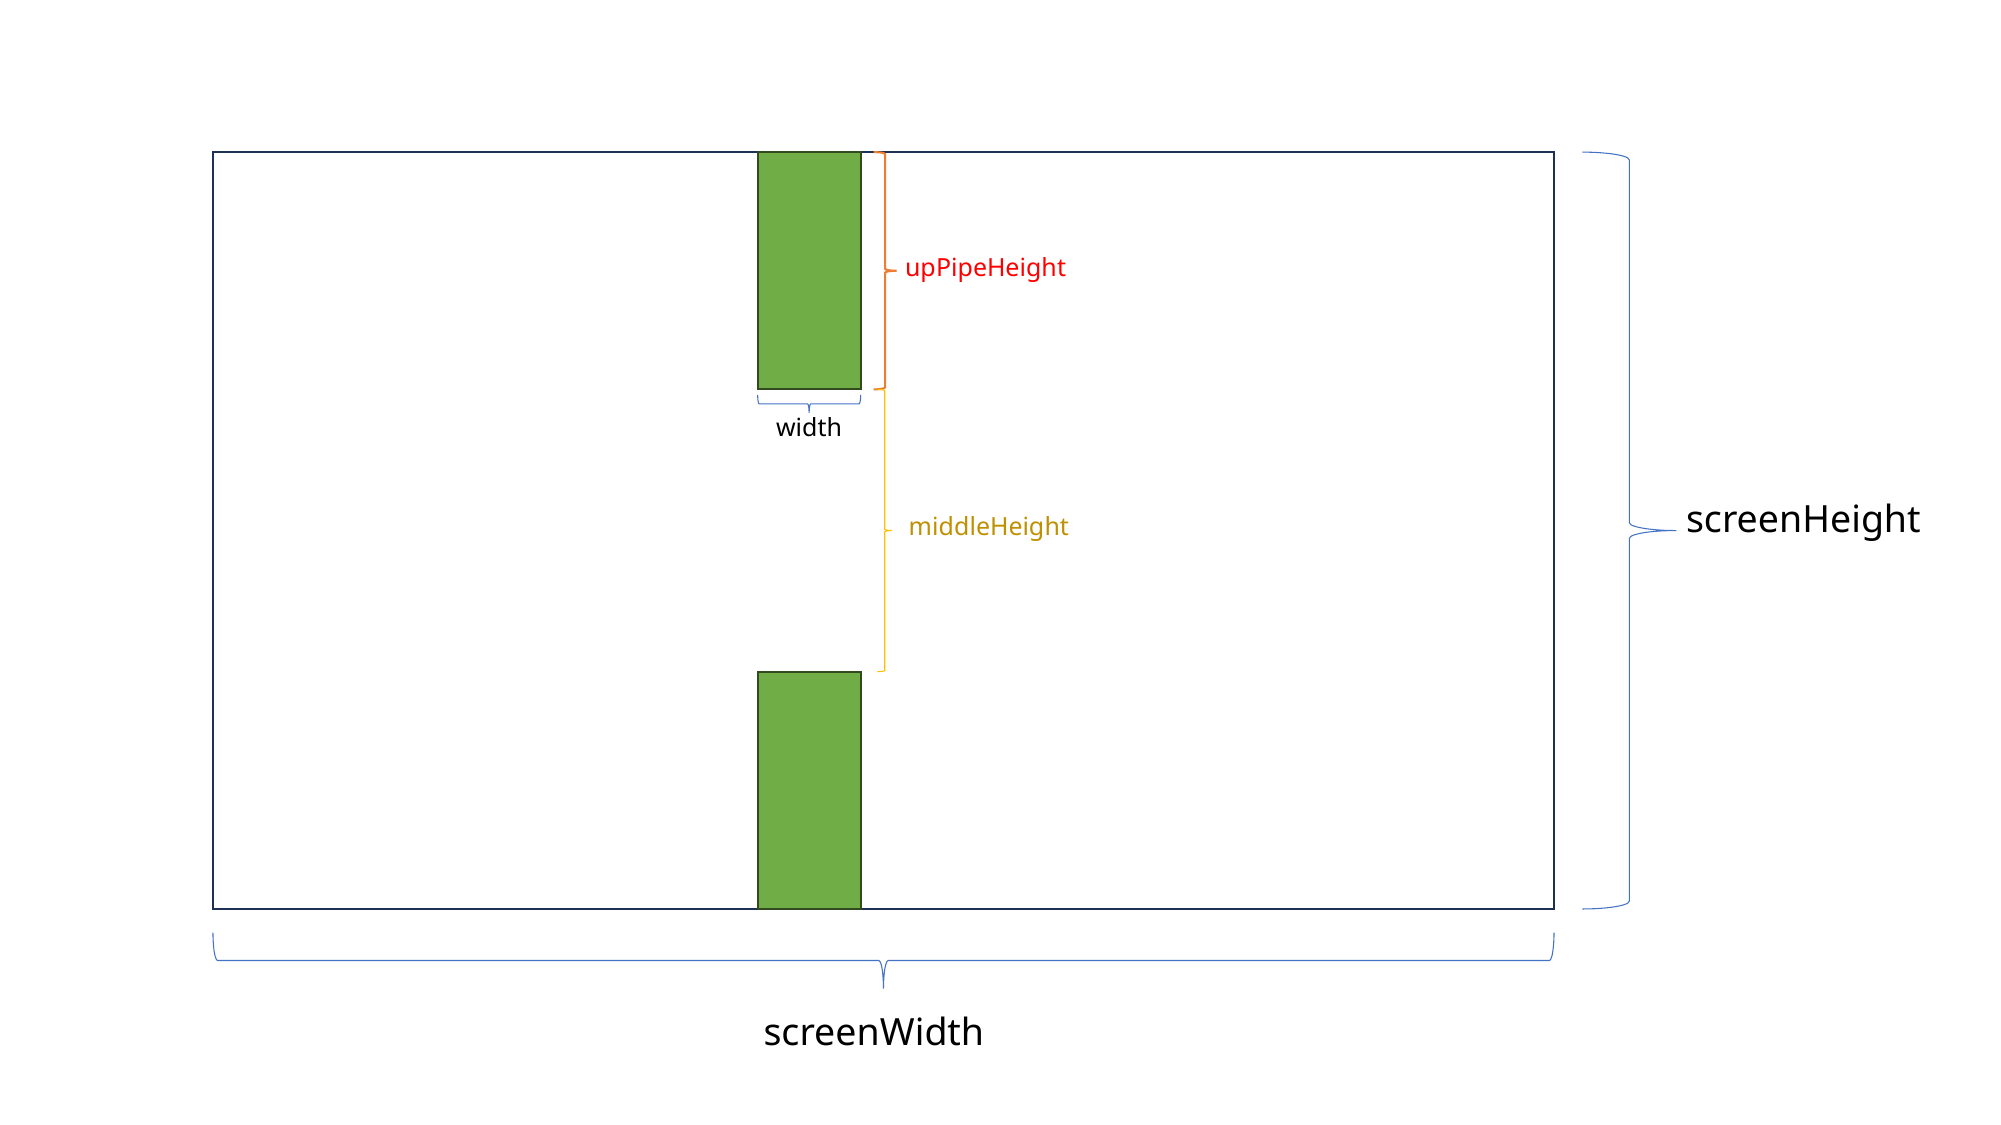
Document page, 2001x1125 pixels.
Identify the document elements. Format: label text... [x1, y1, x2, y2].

text_box upPipeHeight [890, 243, 1081, 289]
text_box middleHeight [893, 503, 1084, 548]
text_box [1582, 151, 1671, 910]
text_box [877, 388, 893, 673]
text_box [757, 151, 862, 390]
text_box width [761, 405, 858, 449]
text_box screenWidth [748, 1001, 1024, 1061]
text_box [212, 151, 1555, 910]
text_box [212, 932, 1555, 989]
text_box [757, 394, 862, 414]
text_box screenHeight [1671, 487, 1941, 548]
text_box [873, 151, 890, 391]
text_box [757, 671, 862, 910]
